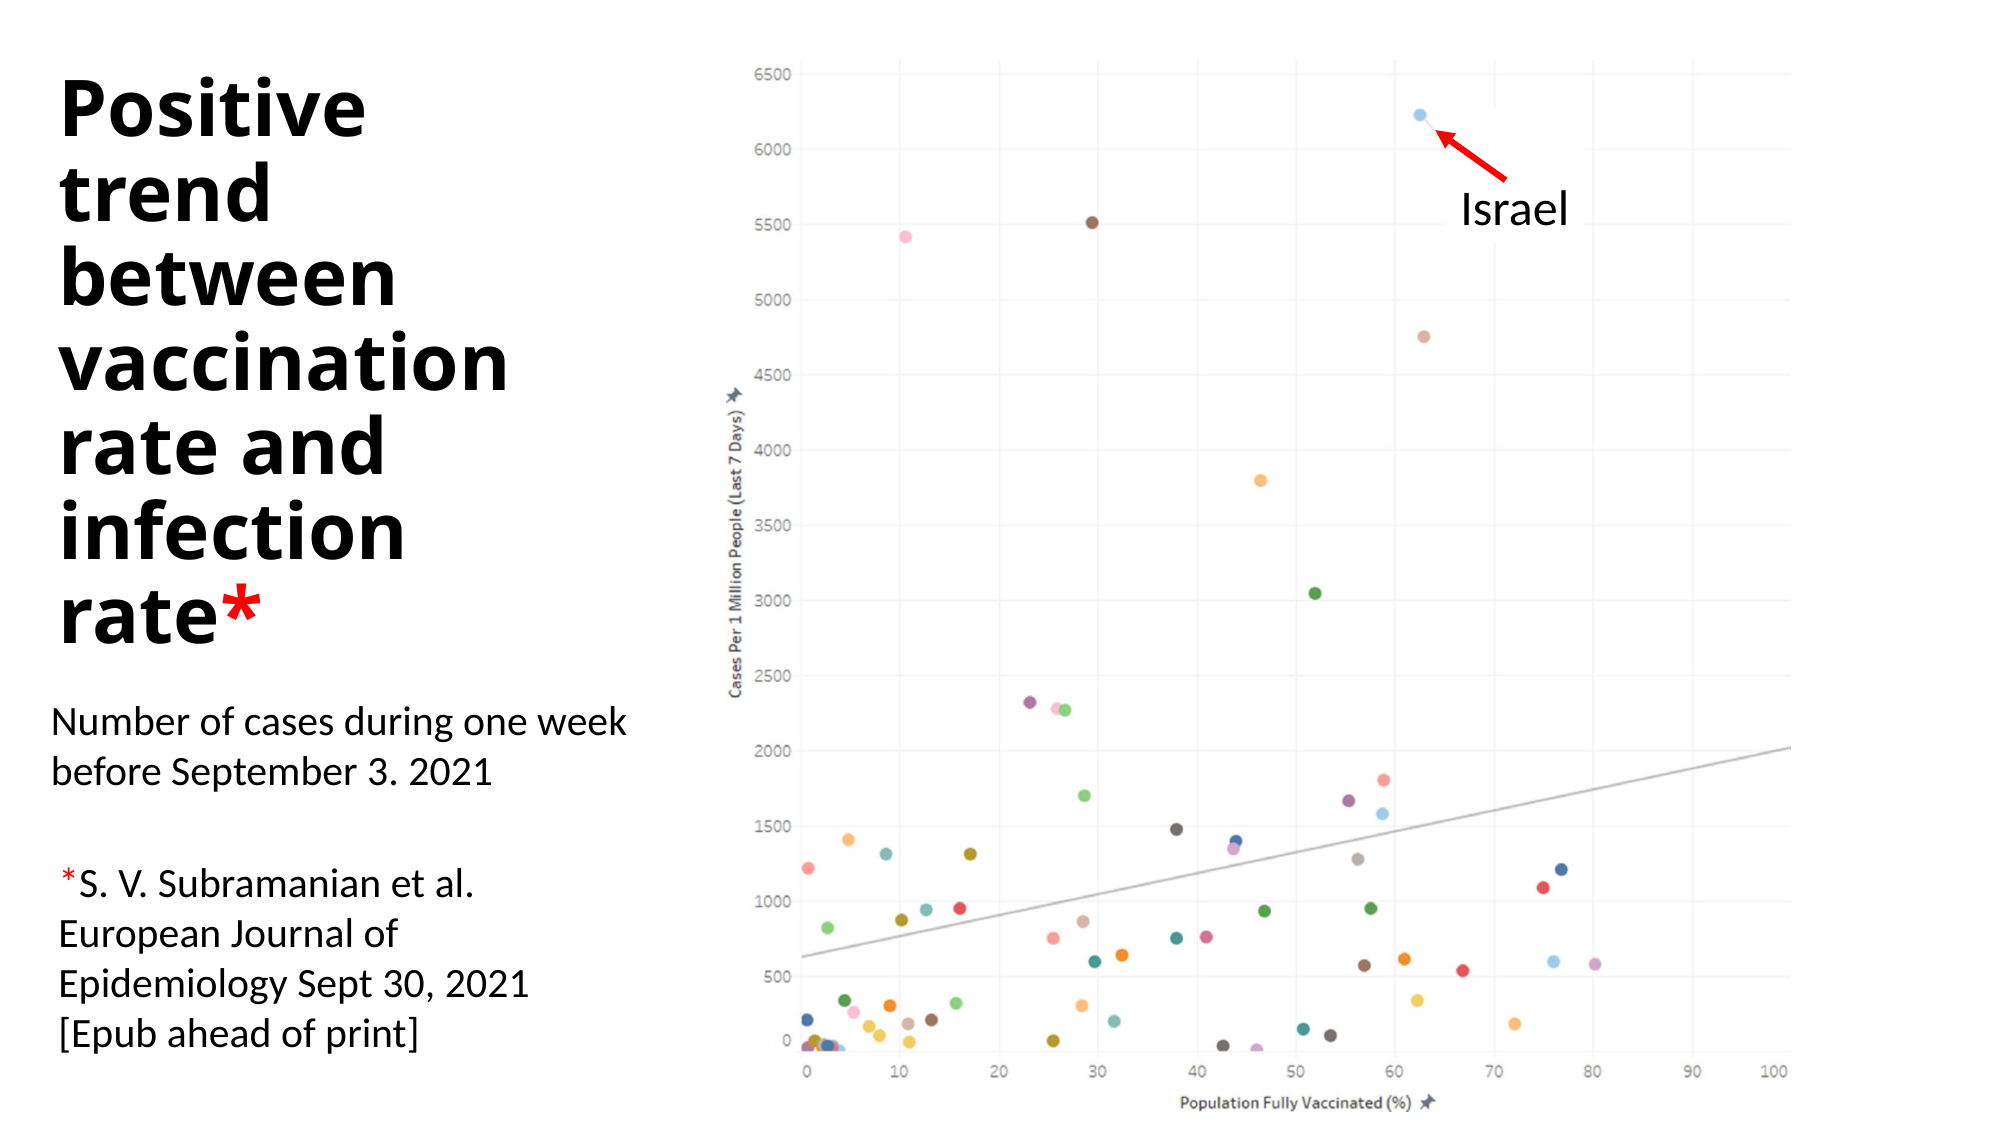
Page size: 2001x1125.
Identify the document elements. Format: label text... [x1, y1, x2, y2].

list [685, 59, 1865, 1121]
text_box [1435, 130, 1506, 181]
title Positive trend between vaccination rate and infection rate* [43, 59, 593, 671]
text_box Number of cases during one week before September 3. 2021 [36, 685, 650, 801]
text_box *S. V. Subramanian et al. European Journal of Epidemiology Sept 30, 2021 [Epub ahead of print] [43, 847, 608, 1063]
